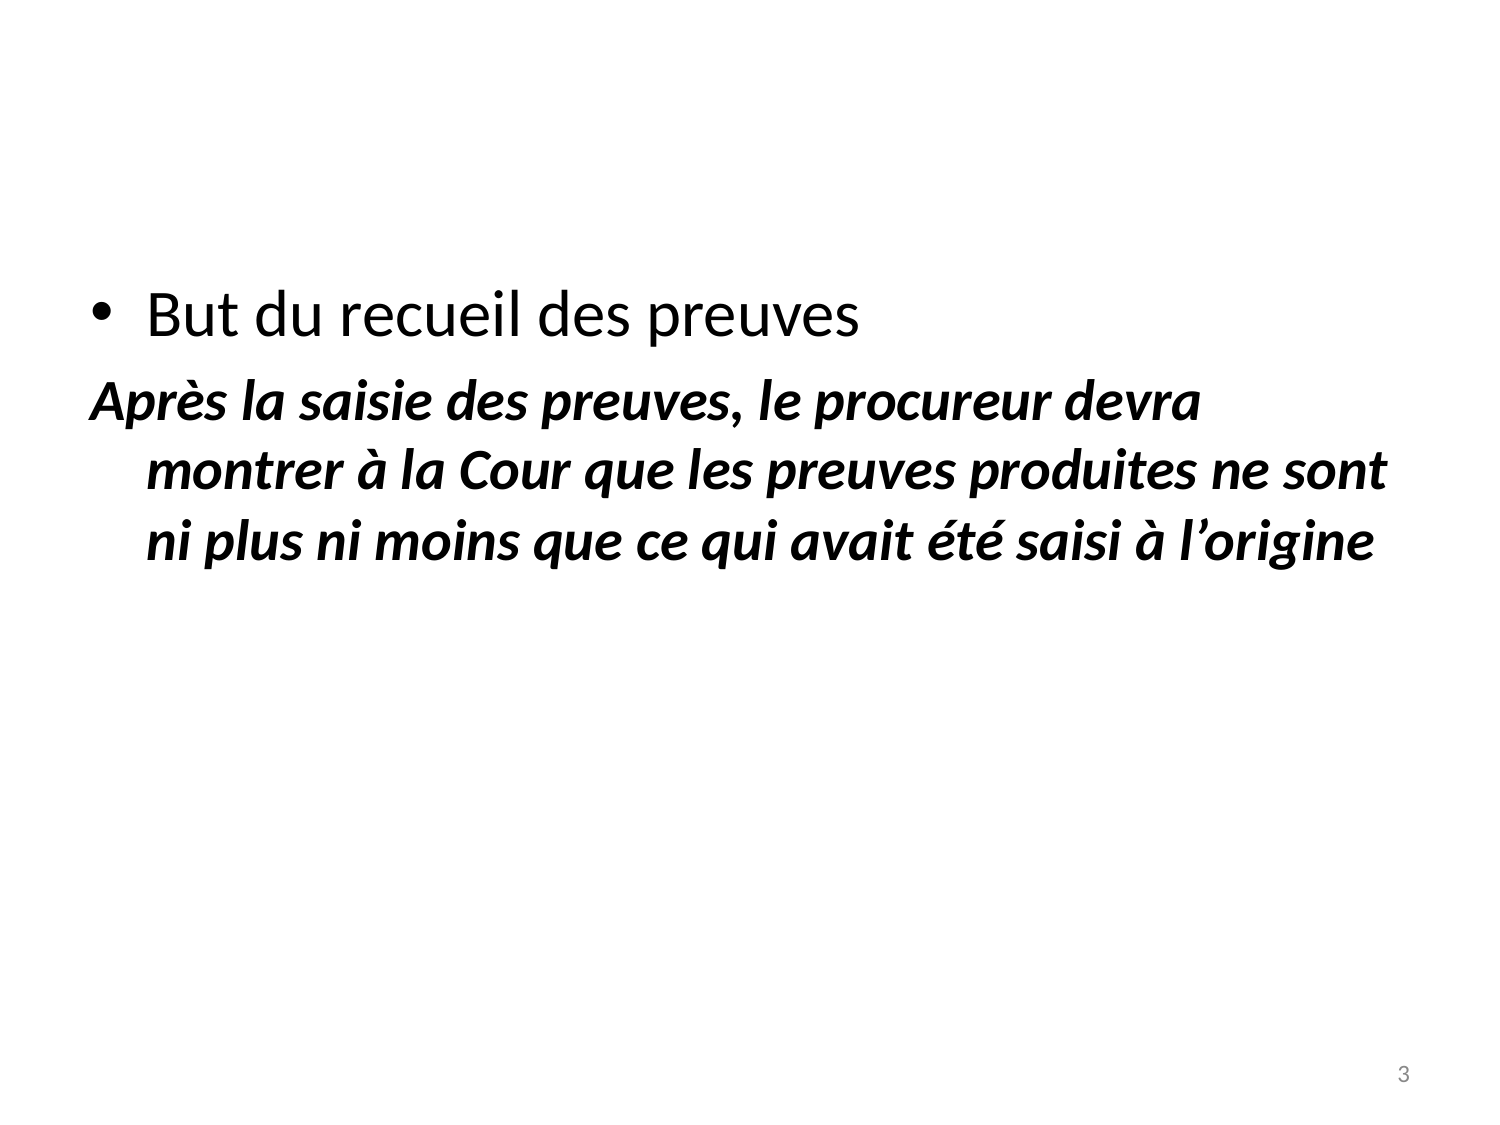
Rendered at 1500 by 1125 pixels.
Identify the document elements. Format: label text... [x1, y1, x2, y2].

slide_number * [1074, 1042, 1425, 1103]
list But du recueil des preuves Après la saisie des preuves, le procureur devra montrer à la Cour que les preuves produites ne sont ni plus ni moins que ce qui avait été saisi à l’origine [75, 262, 1425, 1005]
